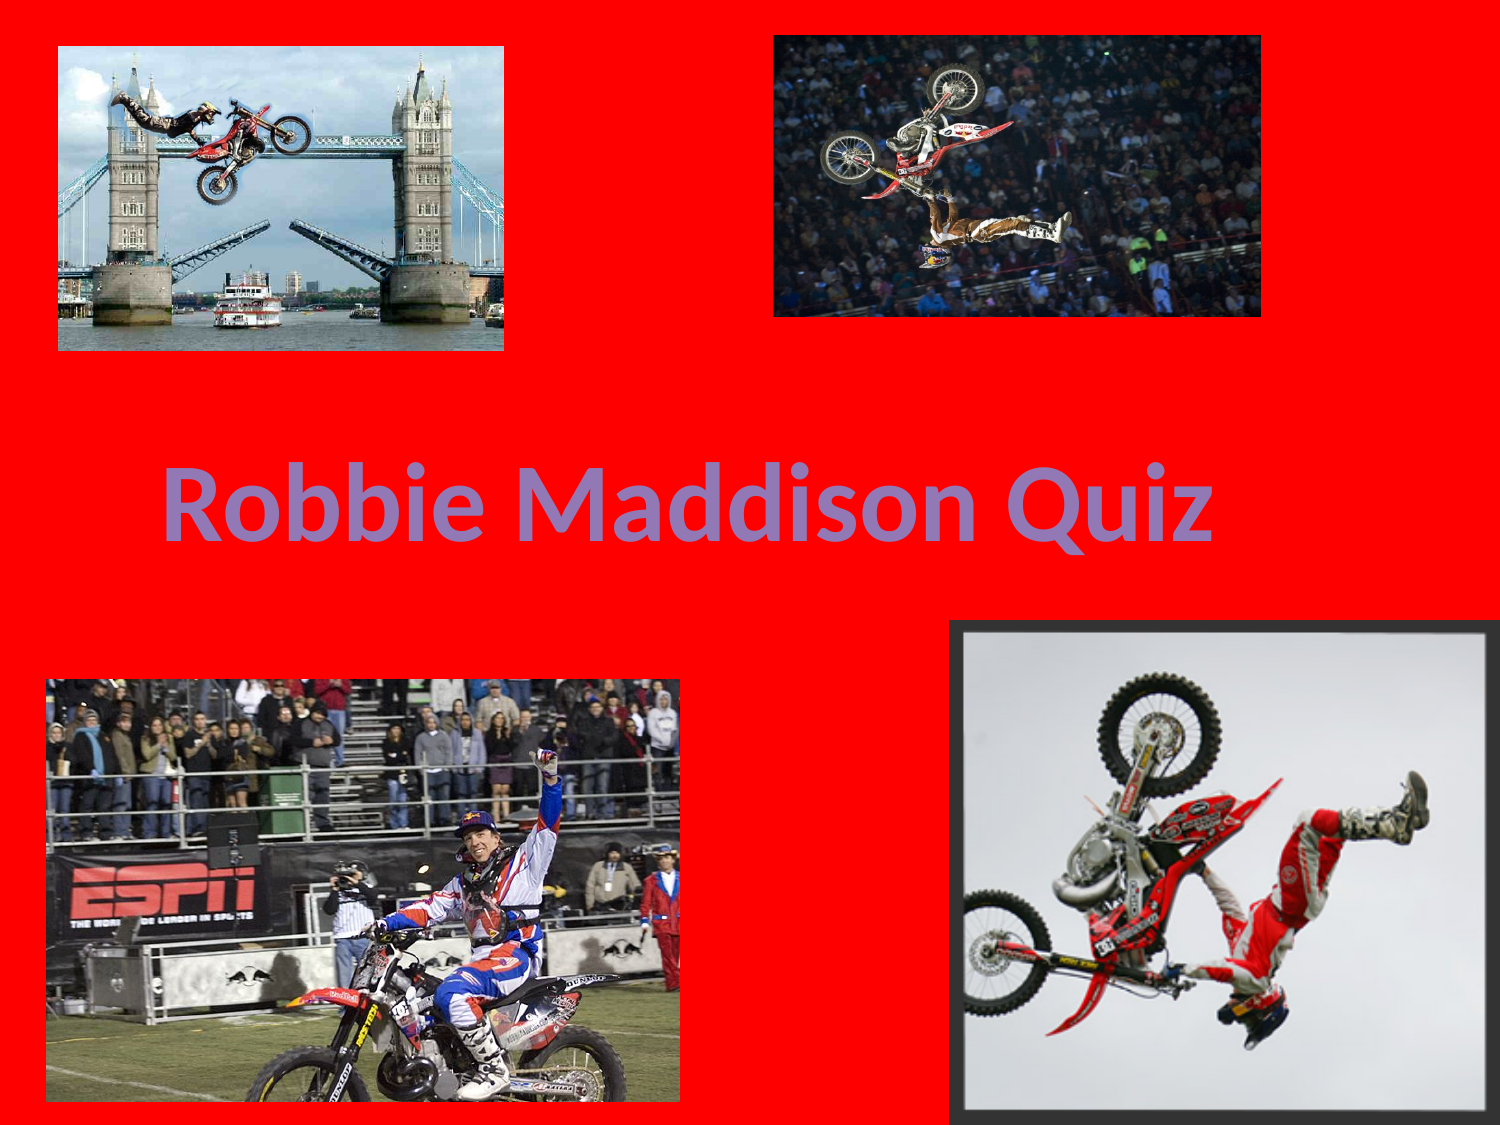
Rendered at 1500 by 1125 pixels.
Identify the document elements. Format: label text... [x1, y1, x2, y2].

picture [948, 620, 1500, 1125]
picture [773, 34, 1261, 317]
picture [46, 679, 680, 1102]
text_box Robbie Maddison Quiz [145, 421, 1232, 572]
picture [58, 46, 505, 351]
